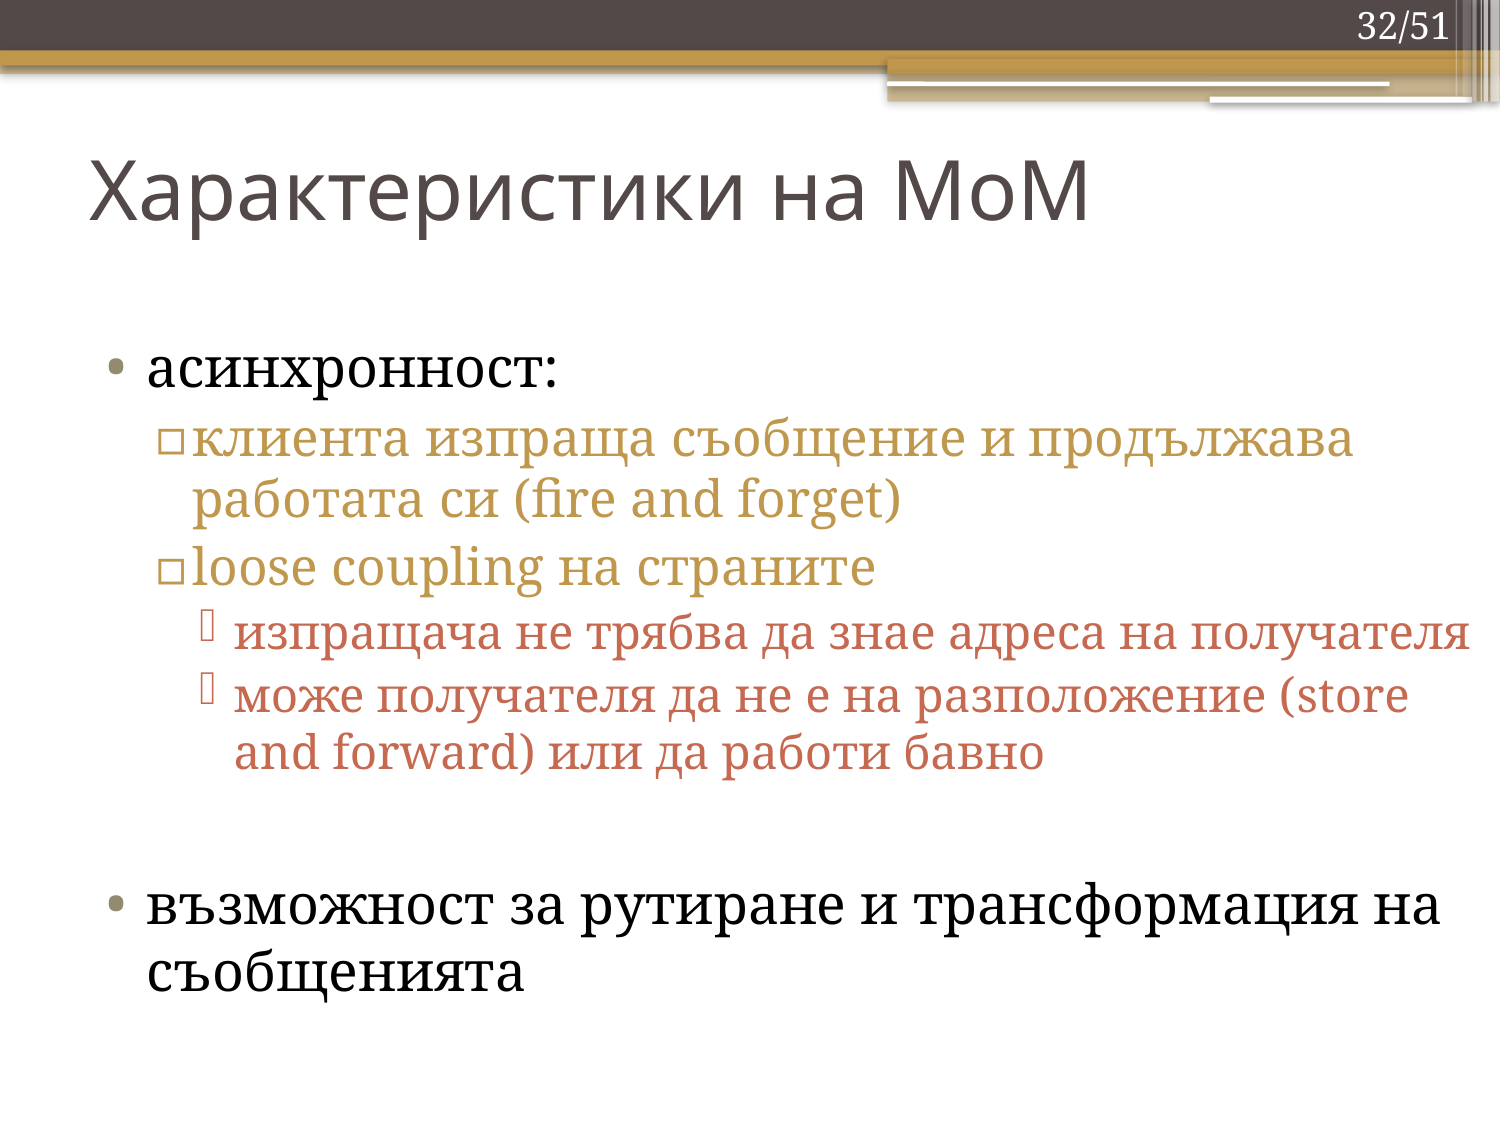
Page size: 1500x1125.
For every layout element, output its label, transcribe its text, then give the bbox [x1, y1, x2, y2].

slide_number 32/51 [1299, 0, 1466, 61]
title Характеристики на MoM [75, 99, 1425, 275]
list асинхронност: клиента изпраща съобщение и продължава работата си (fire and forget) loose coupling на страните изпращача не трябва да знае адреса на получателя може получателя да не е на разположение (store and forward) или да работи бавно възможност за рутиране и трансформация на съобщенията [75, 324, 1488, 1038]
